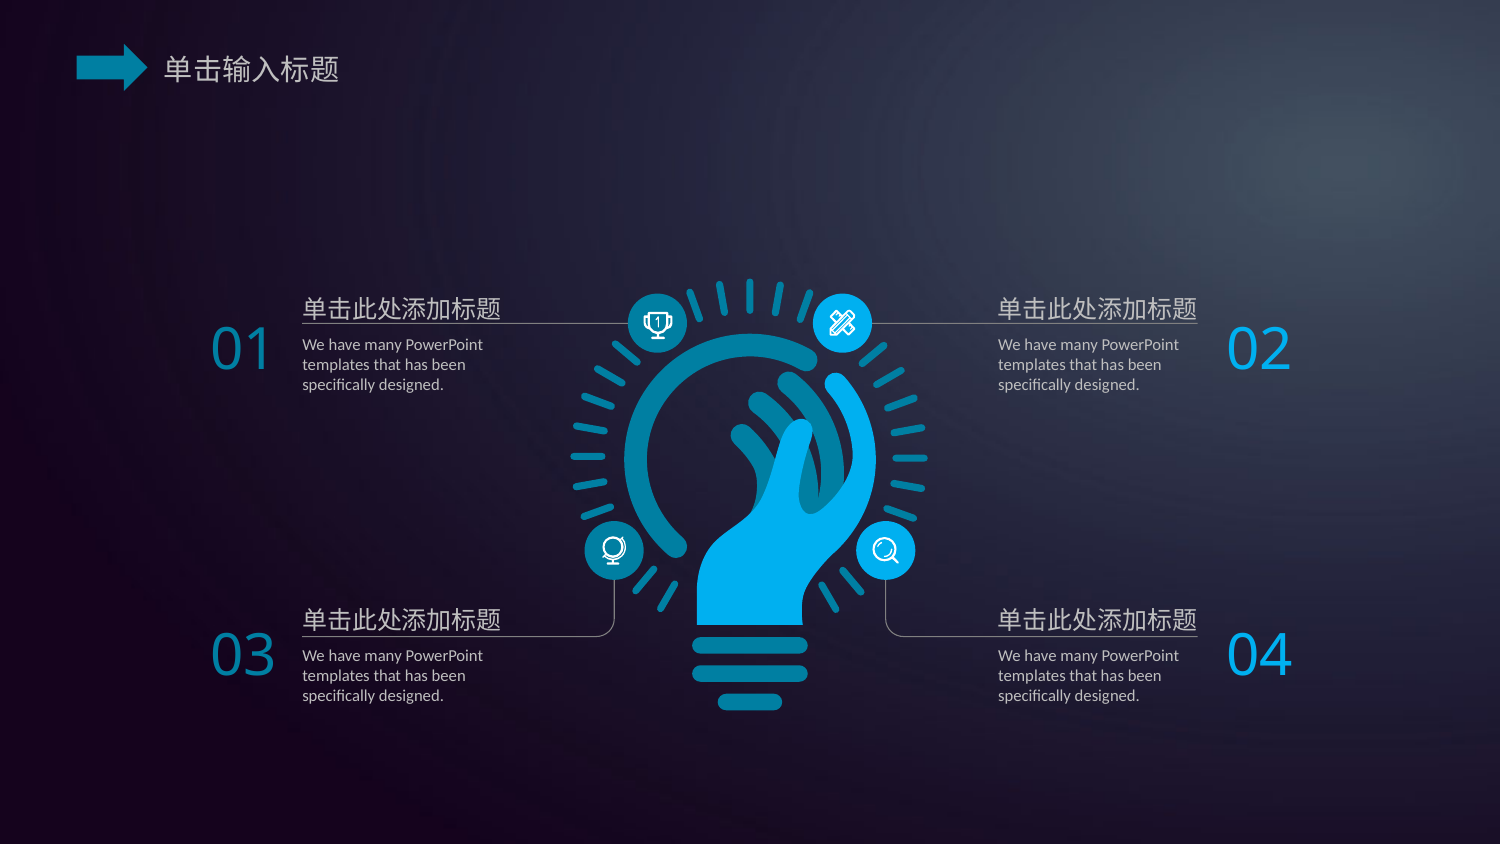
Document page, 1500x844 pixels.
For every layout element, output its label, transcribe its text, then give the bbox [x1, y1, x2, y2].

text_box 03 [189, 609, 298, 695]
text_box 单击此处添加标题 [302, 293, 532, 324]
text_box We have many PowerPoint templates that has been specifically designed. [998, 333, 1198, 394]
text_box We have many PowerPoint templates that has been specifically designed. [302, 644, 502, 705]
text_box [302, 588, 565, 637]
text_box 单击此处添加标题 [997, 293, 1228, 324]
text_box 02 [1205, 303, 1314, 389]
text_box We have many PowerPoint templates that has been specifically designed. [998, 644, 1198, 705]
text_box 单击此处添加标题 [997, 604, 1228, 635]
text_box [570, 278, 928, 711]
text_box [933, 588, 1198, 637]
text_box 04 [1205, 609, 1314, 695]
text_box 01 [189, 303, 298, 389]
text_box 单击此处添加标题 [302, 604, 532, 635]
picture [0, 0, 1500, 844]
text_box We have many PowerPoint templates that has been specifically designed. [302, 333, 502, 394]
